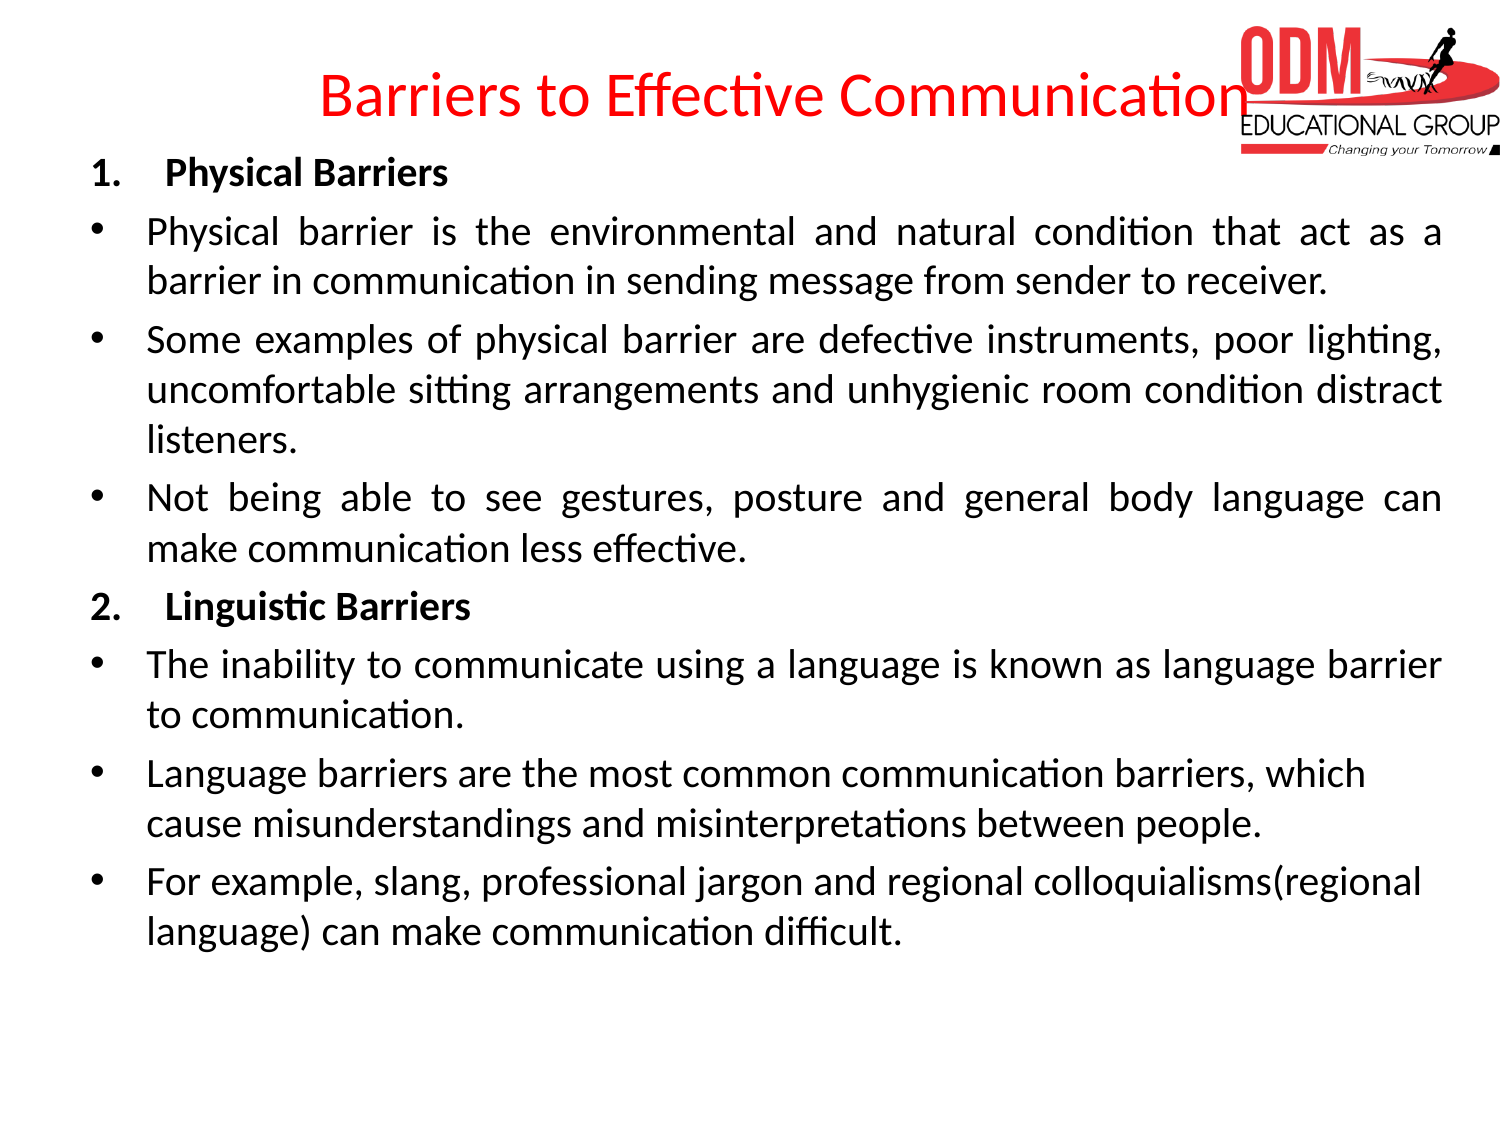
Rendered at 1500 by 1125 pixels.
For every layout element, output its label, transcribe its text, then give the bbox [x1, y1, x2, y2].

title Barriers to Effective Communication [75, 45, 1235, 137]
picture [1240, 26, 1500, 156]
list Physical Barriers Physical barrier is the environmental and natural condition that act as a barrier in communication in sending message from sender to receiver. Some examples of physical barrier are defective instruments, poor lighting, uncomfortable sitting arrangements and unhygienic room condition distract listeners. Not being able to see gestures, posture and general body language can make communication less effective. Linguistic Barriers The inability to communicate using a language is known as language barrier to communication. Language barriers are the most common communication barriers, which cause misunderstandings and misinterpretations between people. For example, slang, professional jargon and regional colloquialisms(regional language) can make communication difficult. [75, 137, 1459, 1005]
